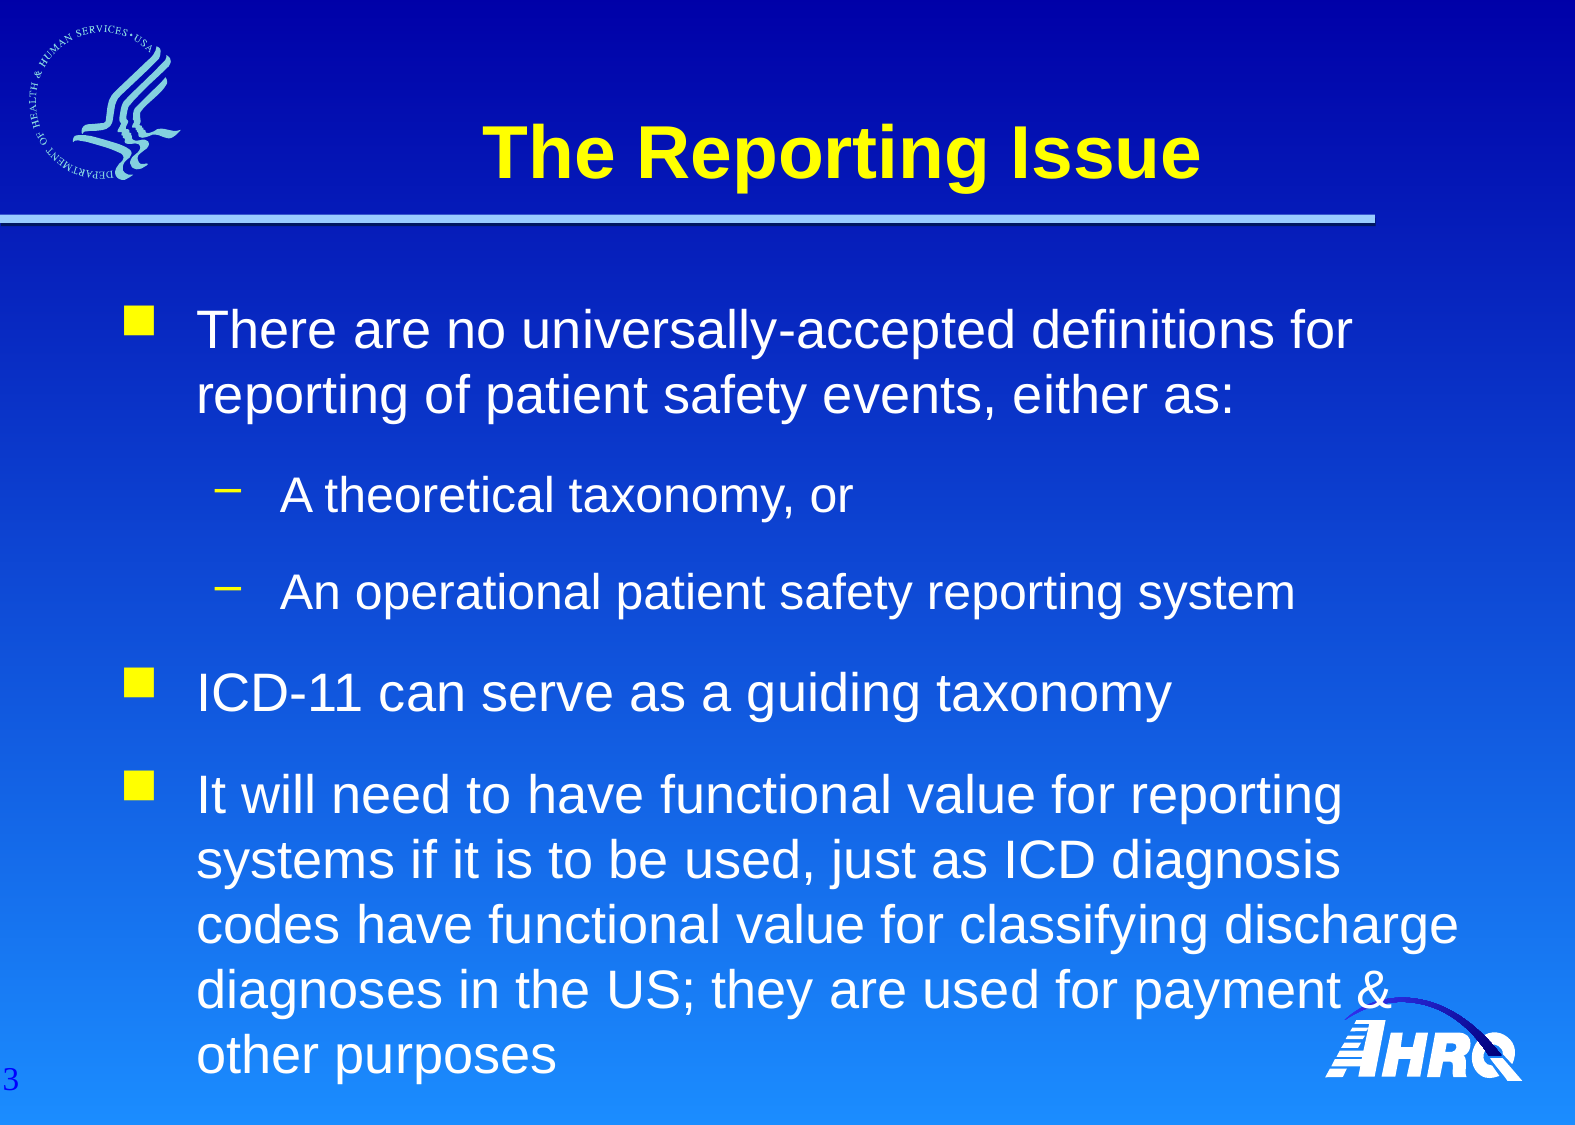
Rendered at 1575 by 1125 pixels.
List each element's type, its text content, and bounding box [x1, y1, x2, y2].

title The Reporting Issue [203, 56, 1483, 202]
list There are no universally-accepted definitions for reporting of patient safety events, either as: A theoretical taxonomy, or An operational patient safety reporting system ICD-11 can serve as a guiding taxonomy It will need to have functional value for reporting systems if it is to be used, just as ICD diagnosis codes have functional value for classifying discharge diagnoses in the US; they are used for payment & other purposes [104, 286, 1483, 763]
